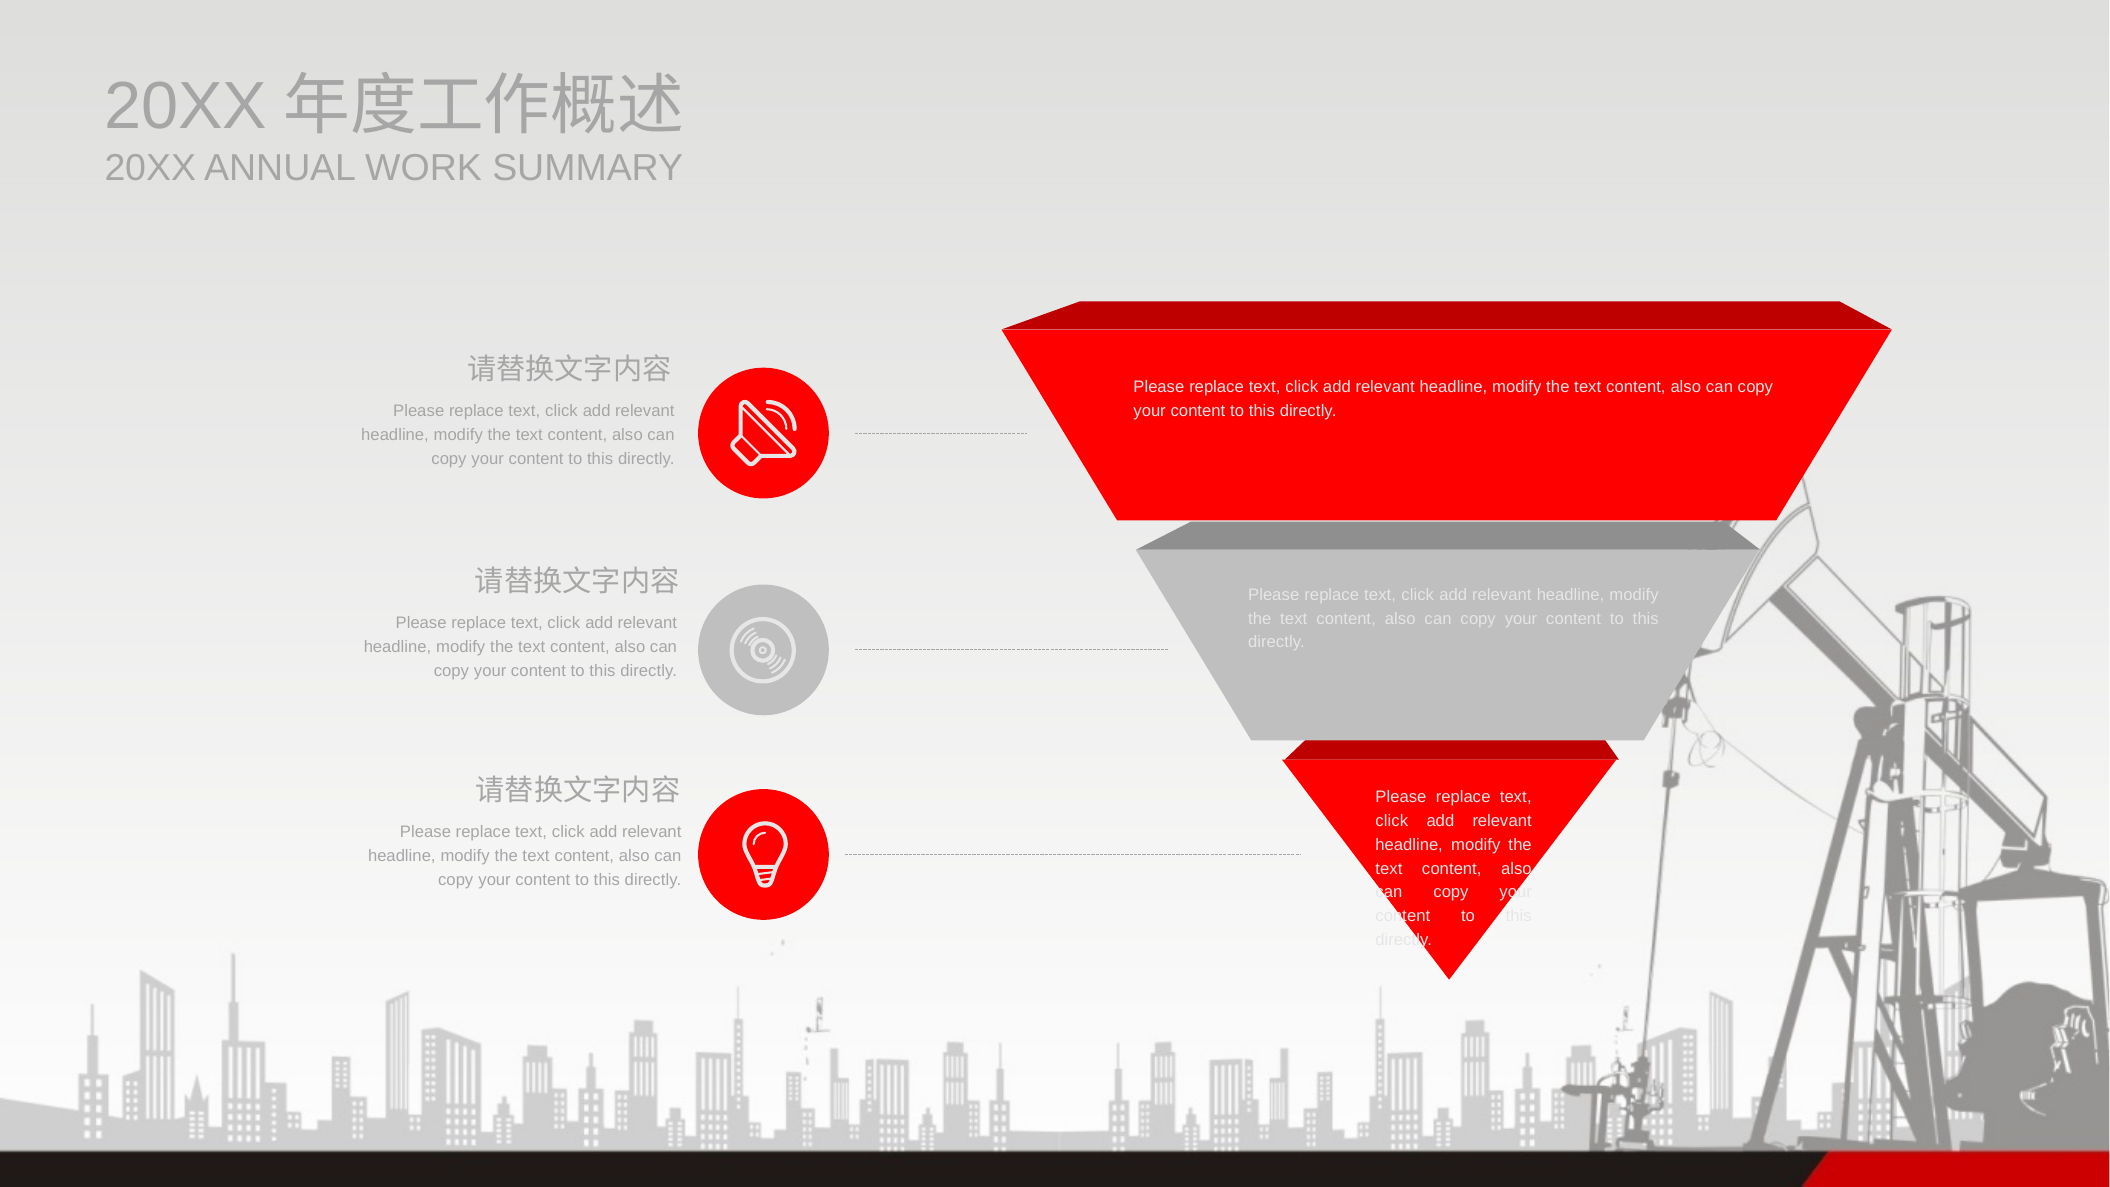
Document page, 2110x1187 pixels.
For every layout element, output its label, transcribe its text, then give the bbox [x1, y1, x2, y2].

text_box 20XX ANNUAL WORK SUMMARY [104, 142, 692, 188]
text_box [334, 555, 681, 679]
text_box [698, 367, 829, 499]
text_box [698, 584, 829, 716]
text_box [338, 764, 682, 888]
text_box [1001, 301, 1892, 980]
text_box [698, 789, 829, 920]
text_box 20XX年度工作概述 [104, 61, 692, 142]
picture [0, 0, 2110, 1187]
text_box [331, 343, 675, 467]
